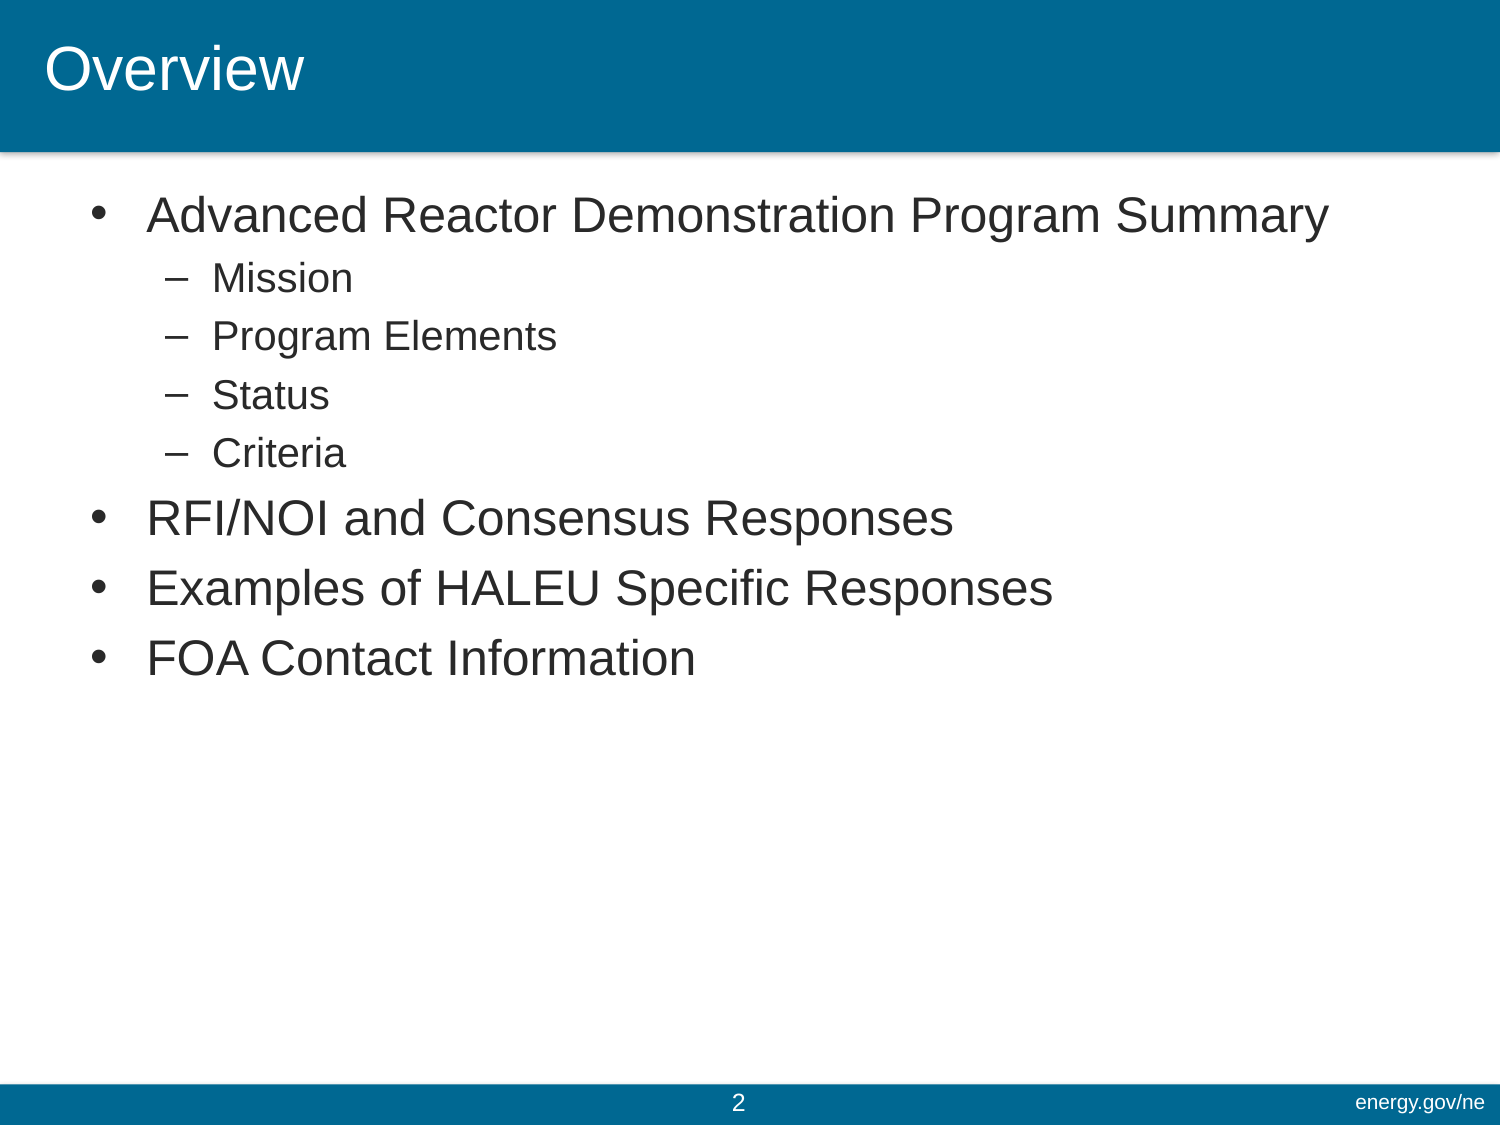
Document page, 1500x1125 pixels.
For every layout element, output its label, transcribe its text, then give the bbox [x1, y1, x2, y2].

title Overview [28, 0, 1113, 149]
list Advanced Reactor Demonstration Program Summary Mission Program Elements Status Criteria RFI/NOI and Consensus Responses Examples of HALEU Specific Responses FOA Contact Information [74, 174, 1426, 1062]
